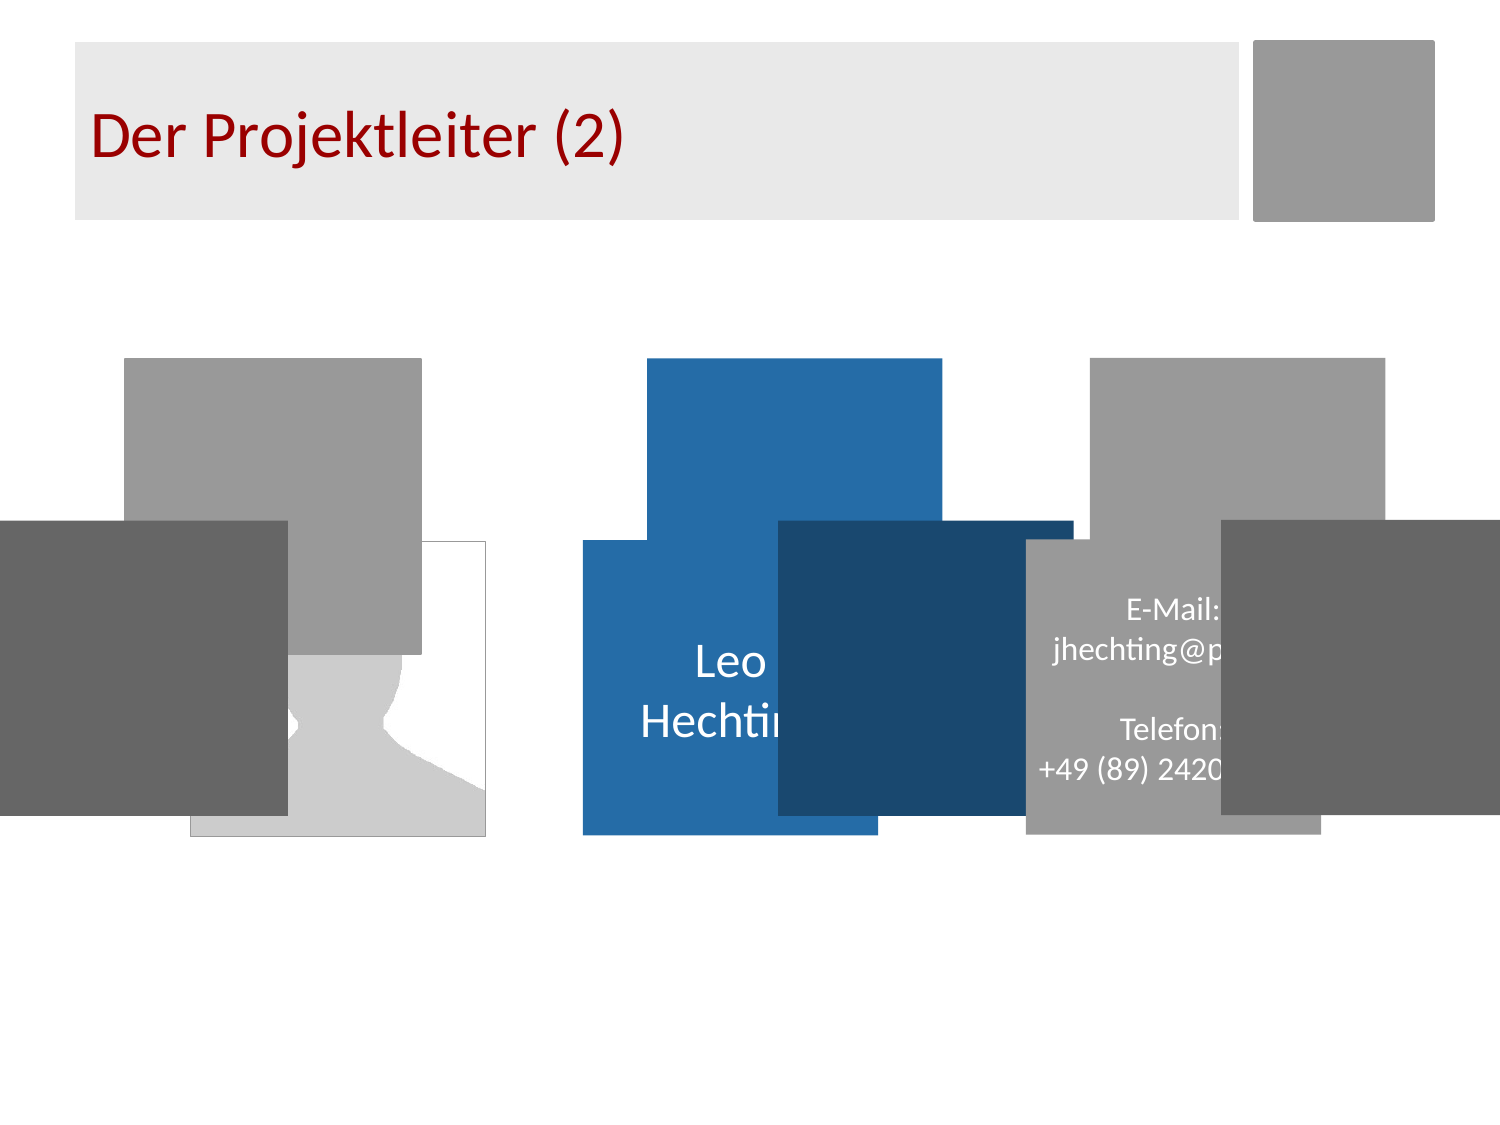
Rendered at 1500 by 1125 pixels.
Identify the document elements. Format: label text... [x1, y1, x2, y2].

text_box [123, 357, 423, 656]
text_box E-Mail: jhechting@pm.de Telefon: +49 (89) 242017980 [1024, 537, 1323, 837]
text_box [1219, 518, 1500, 817]
text_box [776, 518, 1076, 818]
text_box [1088, 356, 1387, 537]
text_box Leo Hechting [581, 538, 880, 837]
text_box [0, 518, 290, 818]
text_box [188, 539, 488, 839]
text_box [645, 356, 944, 538]
title Der Projektleiter (2) [75, 42, 1239, 220]
